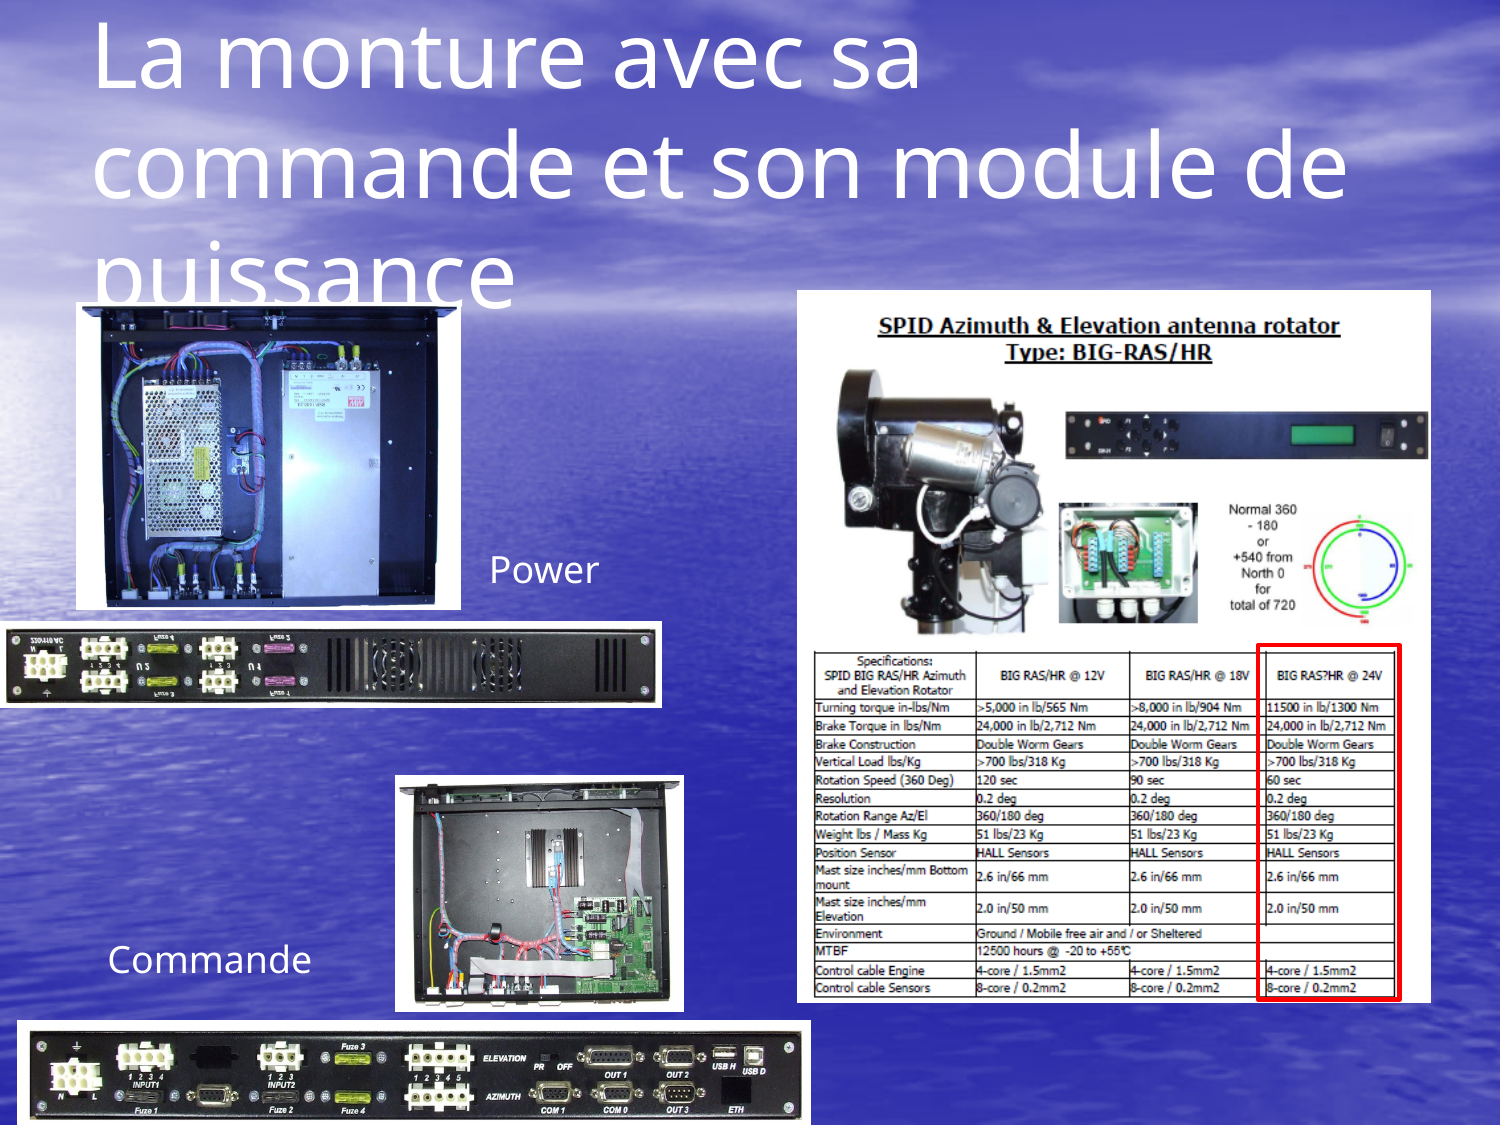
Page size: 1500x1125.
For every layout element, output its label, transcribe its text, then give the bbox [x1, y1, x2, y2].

text_box Commande [92, 928, 328, 989]
title La monture avec sa commande et son module de puissance [74, 47, 1426, 276]
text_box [796, 290, 1431, 1004]
picture [76, 302, 461, 611]
picture [0, 621, 662, 708]
picture [17, 1020, 811, 1125]
picture [395, 774, 684, 1012]
text_box Power [474, 538, 615, 599]
